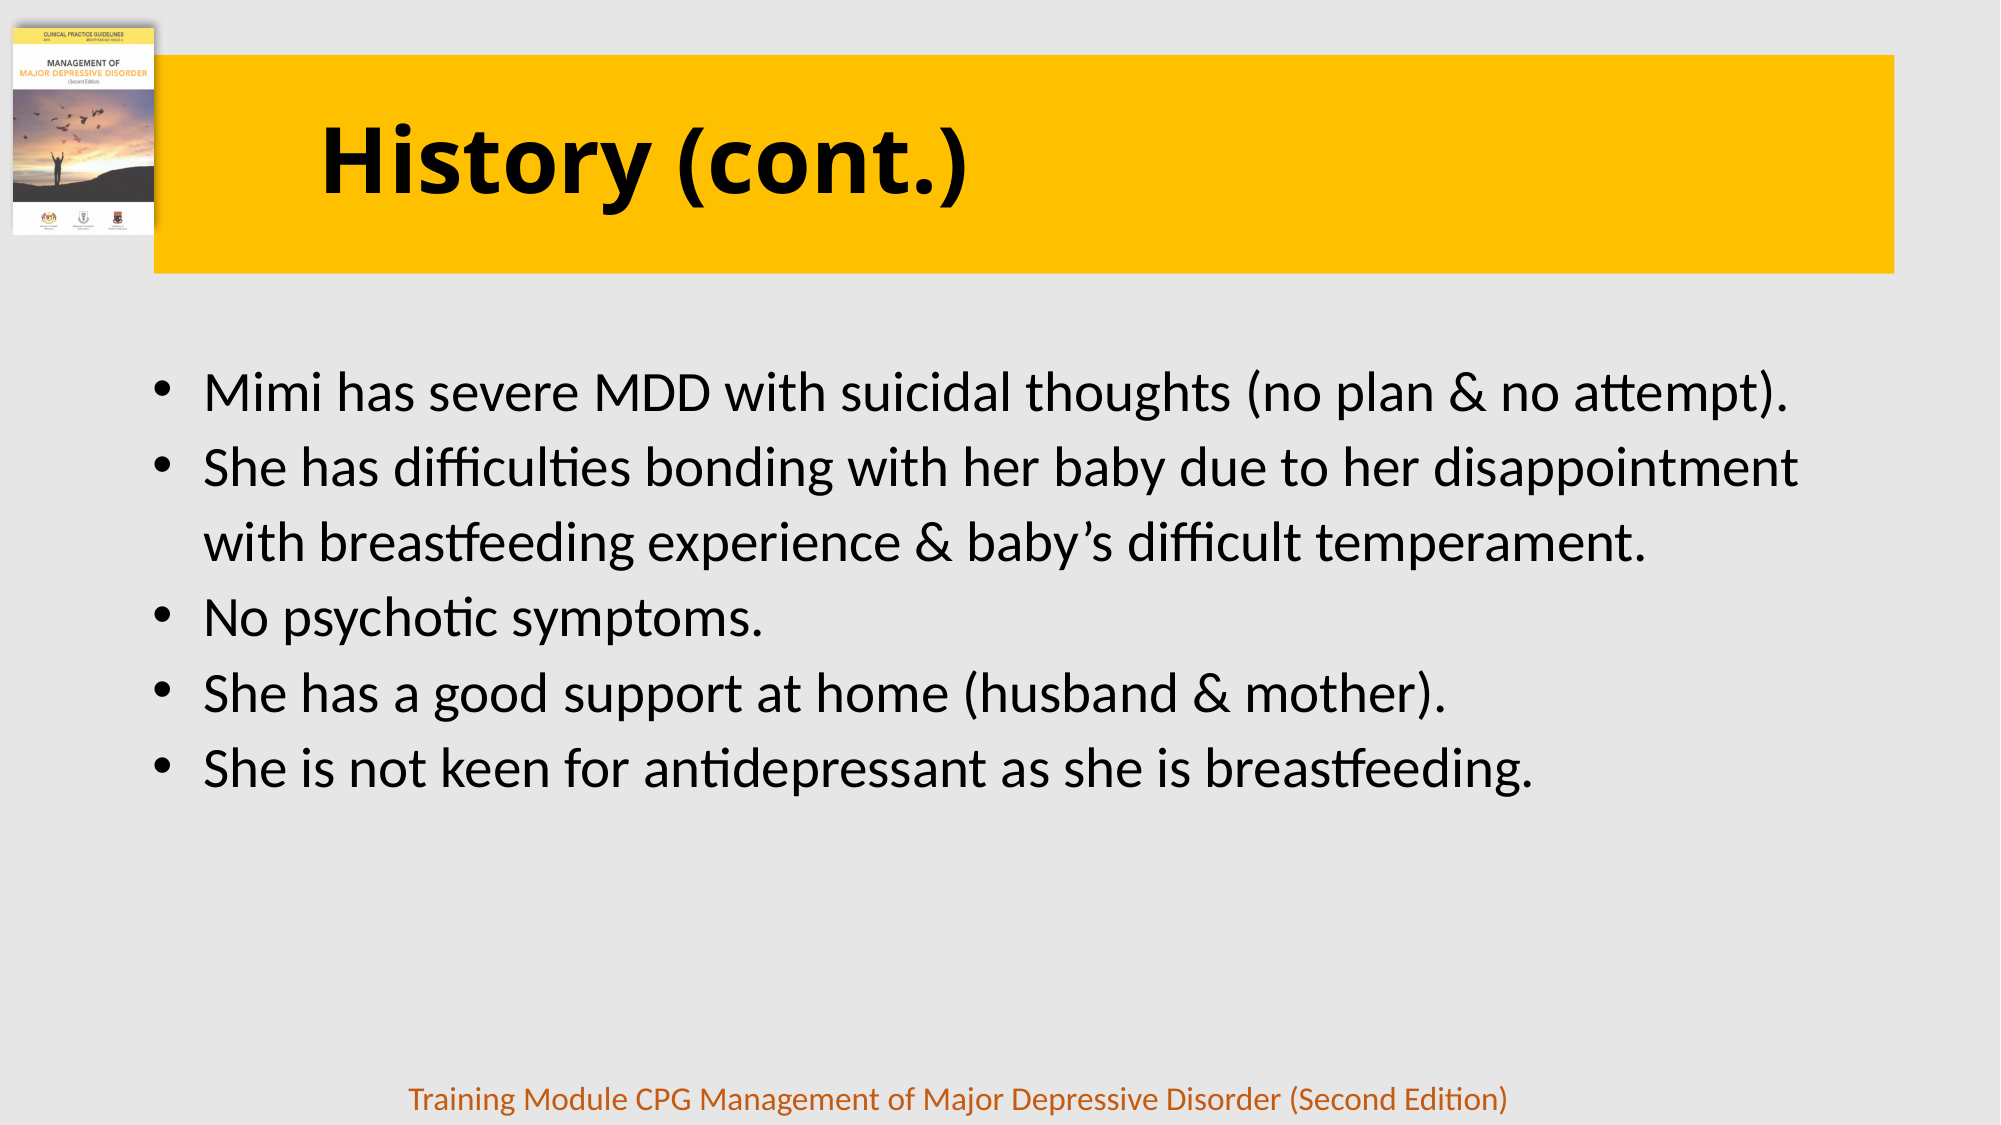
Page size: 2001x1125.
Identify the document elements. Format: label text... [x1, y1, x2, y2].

picture [13, 28, 154, 235]
list Mimi has severe MDD with suicidal thoughts (no plan & no attempt). She has difficulties bonding with her baby due to her disappointment with breastfeeding experience & baby’s difficult temperament. No psychotic symptoms. She has a good support at home (husband & mother). She is not keen for antidepressant as she is breastfeeding. [137, 273, 1863, 1070]
text_box Training Module CPG Management of Major Depressive Disorder (Second Edition) [393, 1069, 1775, 1125]
title History (cont.) [153, 54, 1895, 274]
